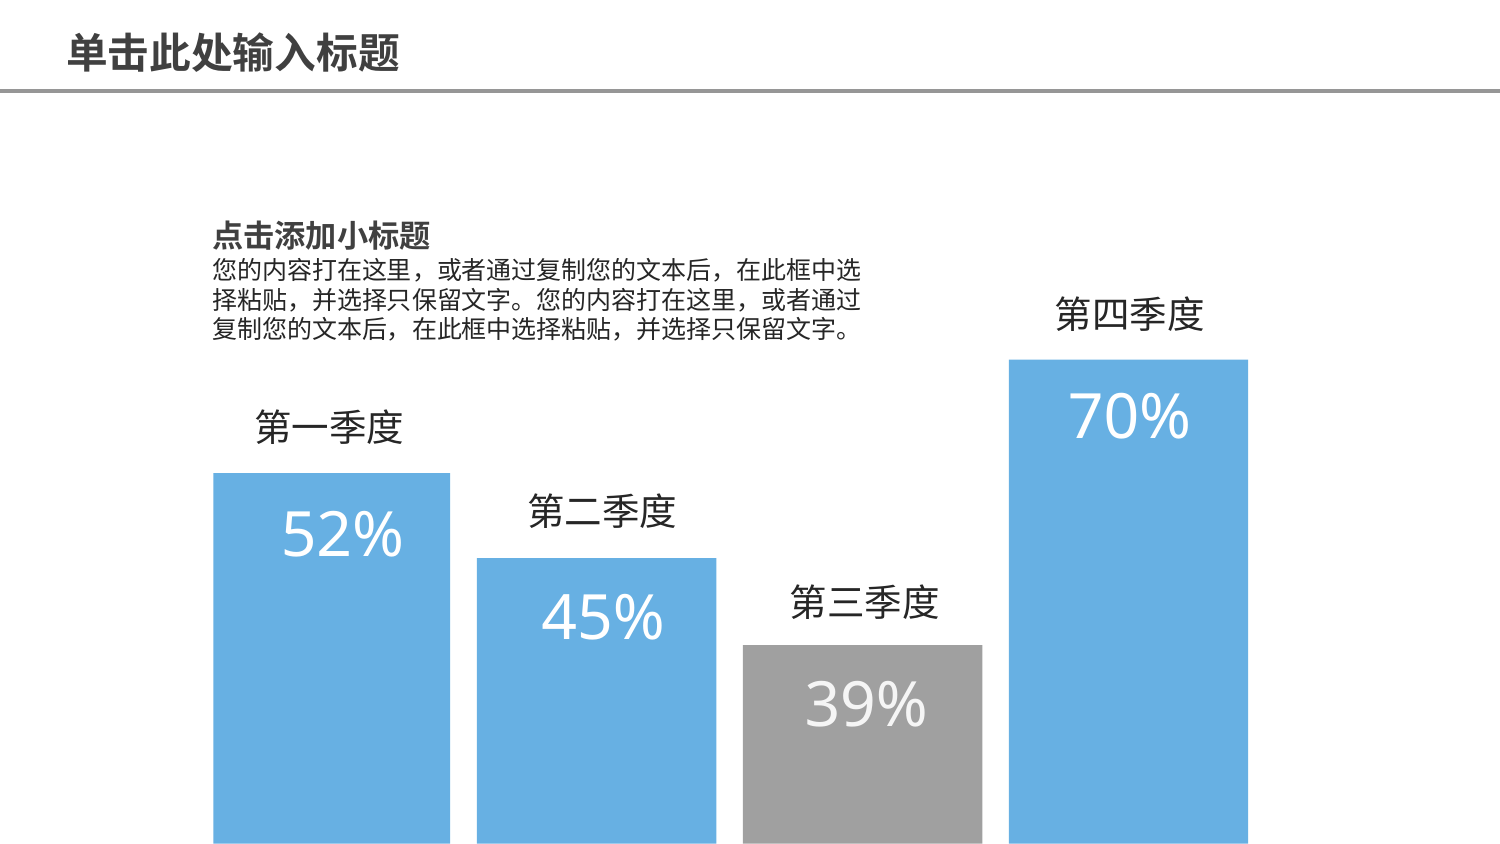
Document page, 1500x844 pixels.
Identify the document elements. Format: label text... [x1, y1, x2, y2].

text_box 39% [793, 658, 940, 745]
text_box [476, 558, 717, 844]
text_box 第三季度 [779, 578, 956, 630]
text_box [1008, 359, 1249, 844]
text_box 70% [1056, 370, 1203, 457]
text_box 第四季度 [1044, 290, 1221, 342]
text_box 第一季度 [243, 403, 421, 456]
text_box 52% [269, 488, 416, 575]
text_box 第二季度 [516, 487, 693, 540]
text_box [213, 473, 451, 844]
text_box 45% [530, 571, 677, 658]
text_box 点击添加小标题 您的内容打在这里，或者通过复制您的文本后，在此框中选择粘贴，并选择只保留文字。您的内容打在这里，或者通过复制您的文本后，在此框中选择粘贴，并选择只保留文字。 [201, 173, 892, 350]
text_box [742, 645, 983, 844]
text_box 单击此处输入标题 [51, 9, 443, 85]
